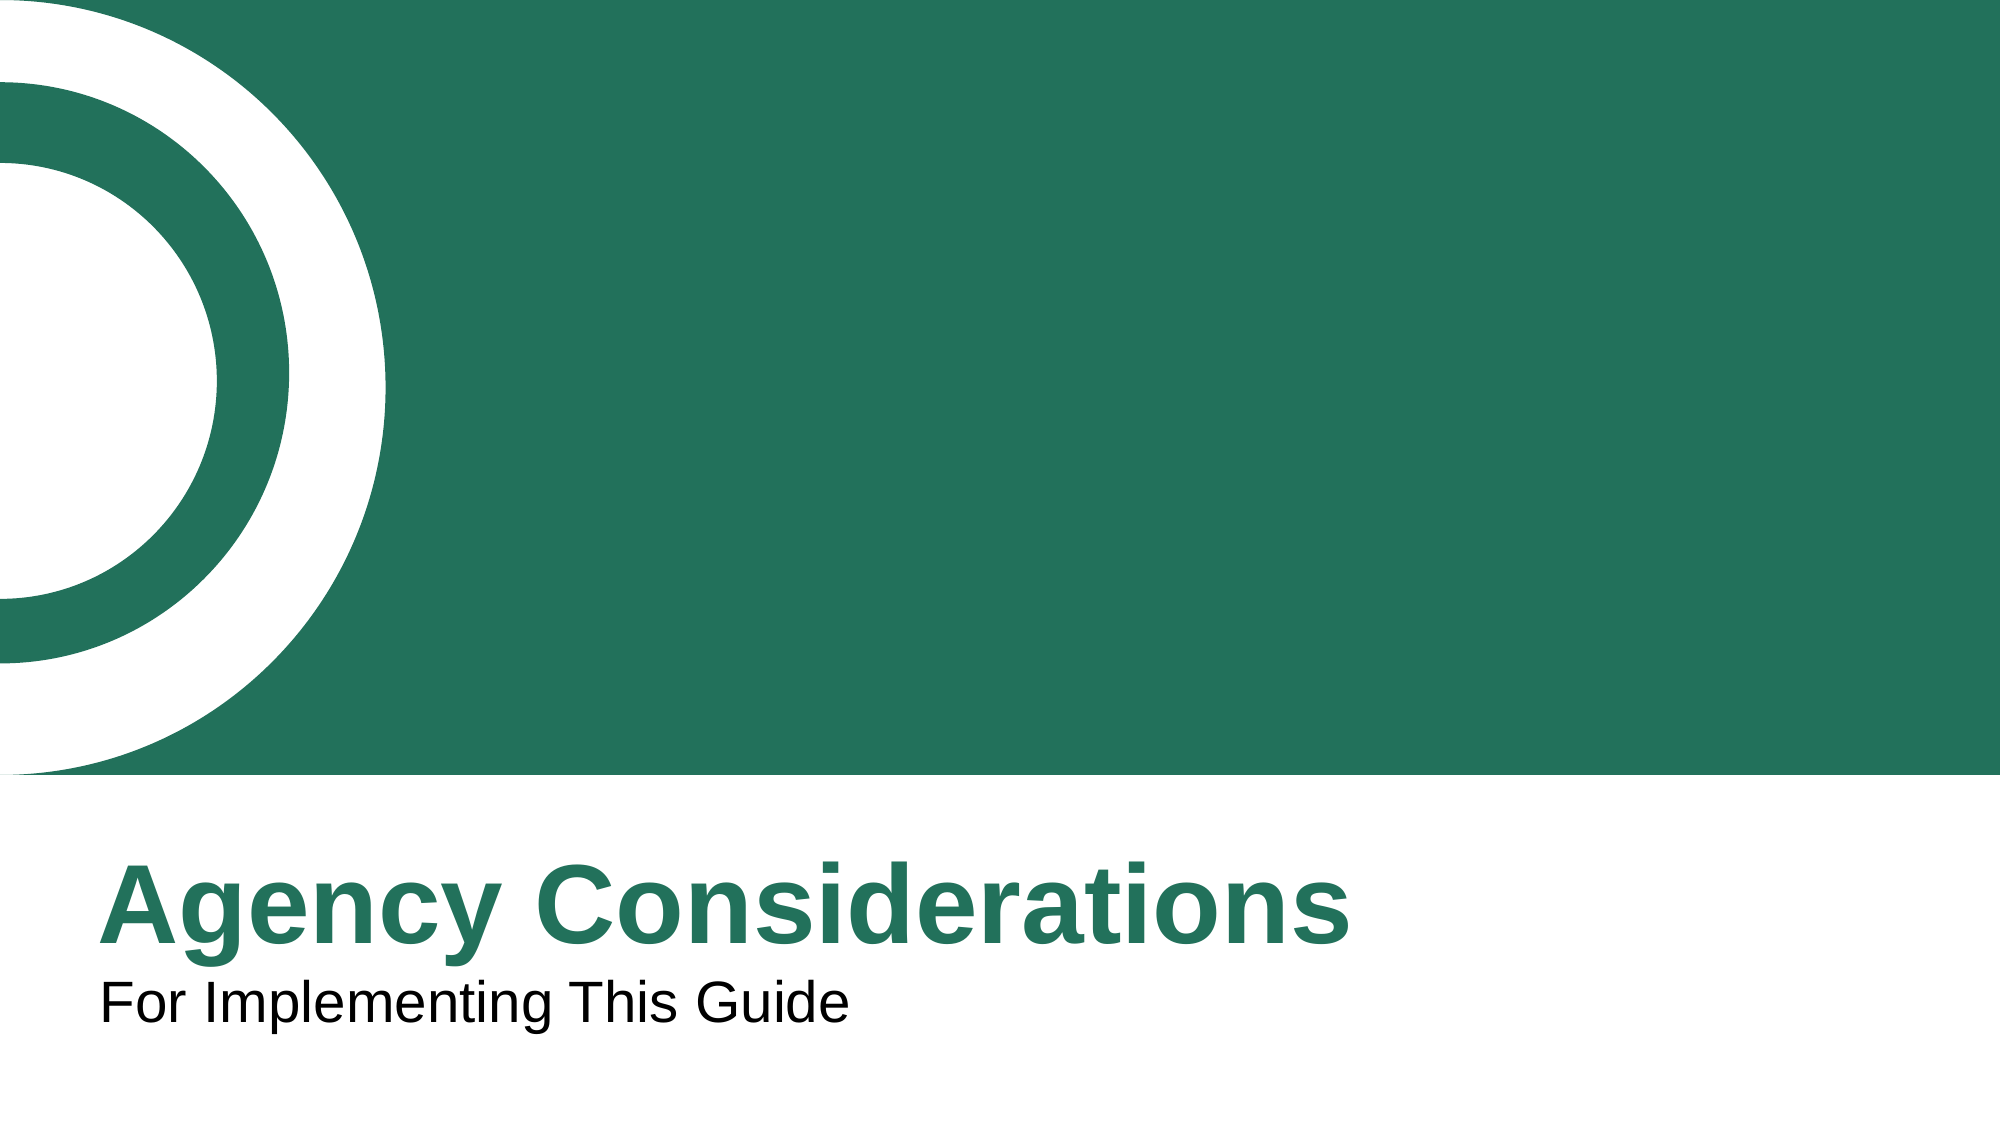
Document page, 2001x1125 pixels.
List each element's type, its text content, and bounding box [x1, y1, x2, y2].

title Agency Considerations [97, 846, 1900, 956]
list For Implementing This Guide [99, 972, 1900, 1038]
